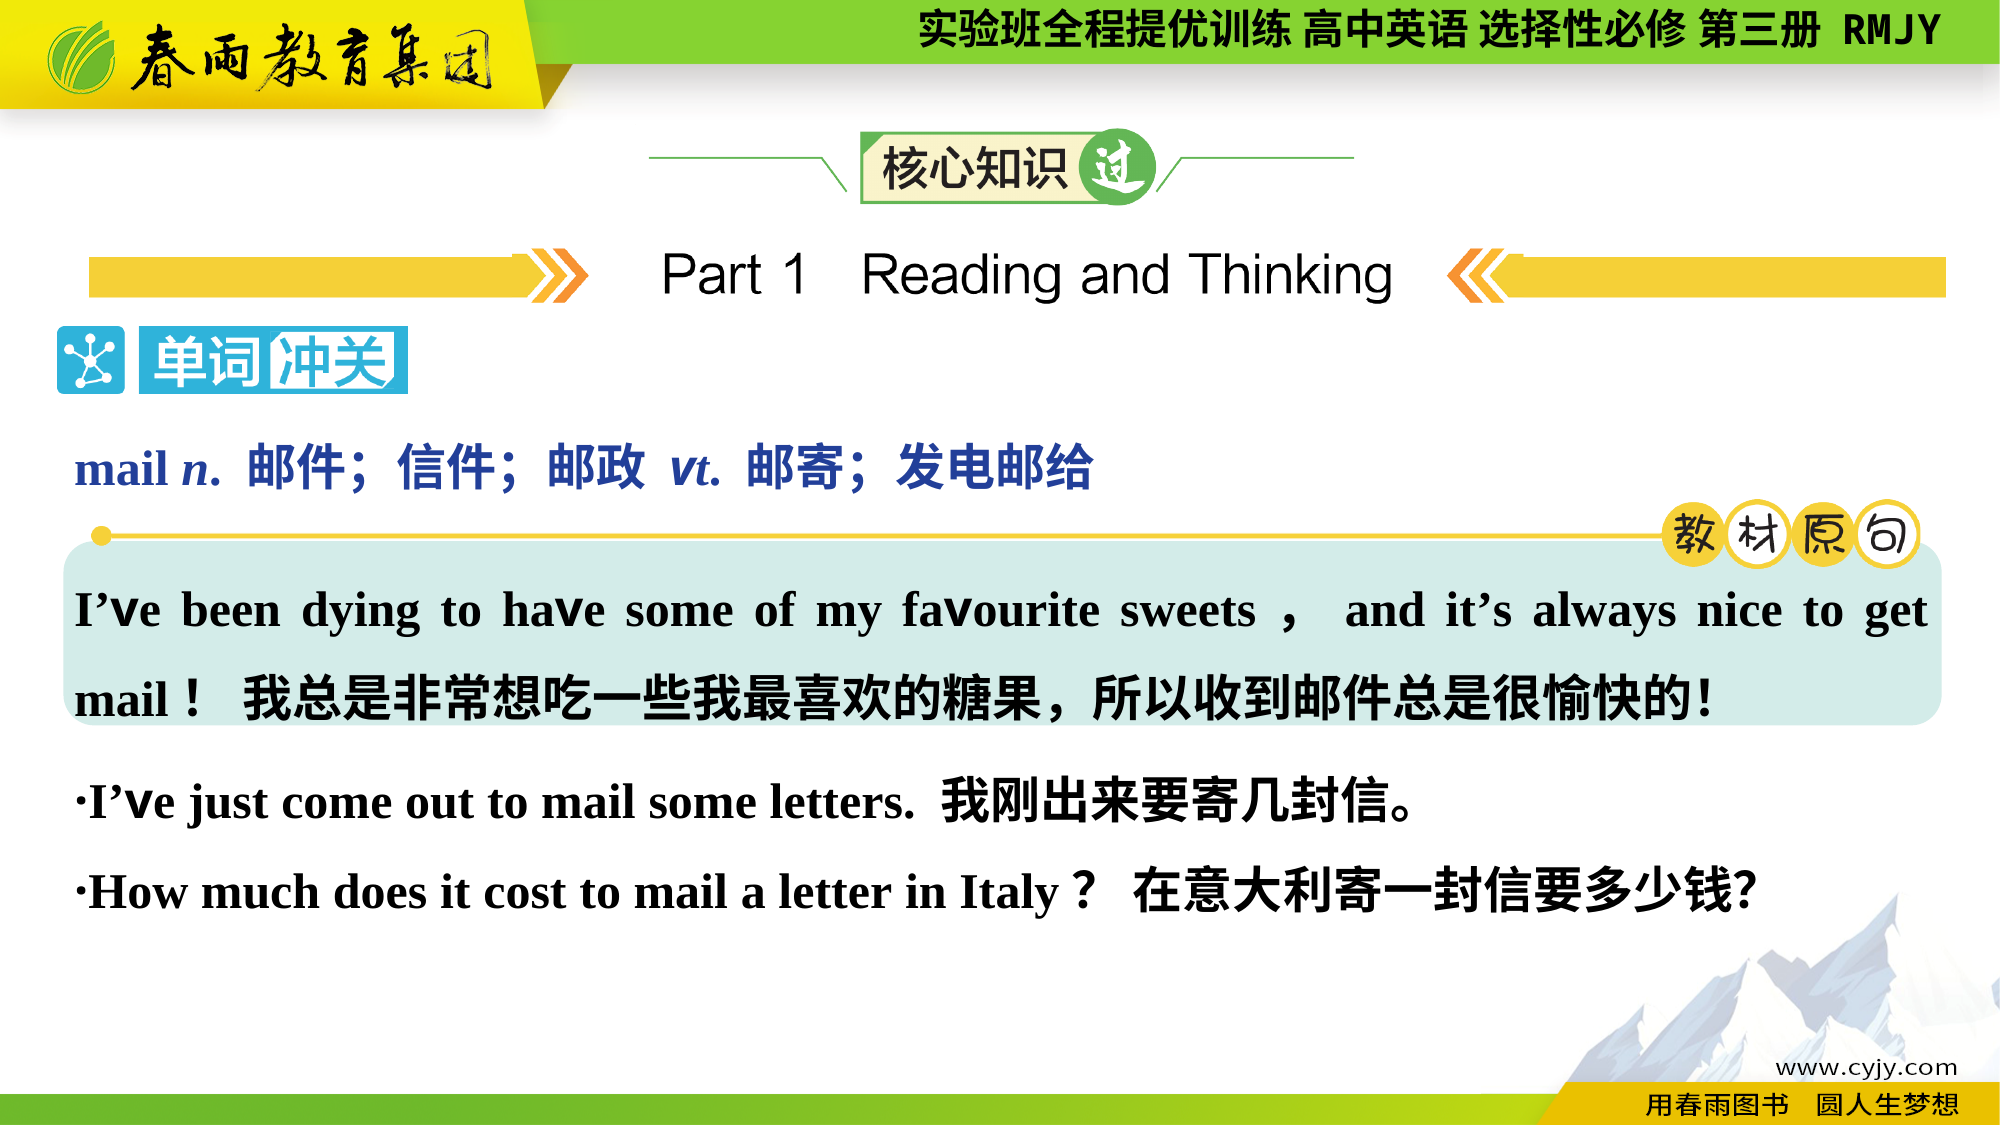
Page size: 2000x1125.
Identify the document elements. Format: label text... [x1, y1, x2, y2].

list mail n. 邮件；信件；邮政 vt. 邮寄；发电邮给 [59, 397, 1944, 494]
text_box I’ve been dying to have some of my favourite sweets，and it’s always nice to get mail！ 我总是非常想吃一些我最喜欢的糖果，所以收到邮件总是很愉快的！ [59, 538, 1944, 731]
text_box ·I’ve just come out to mail some letters. 我刚出来要寄几封信。 ·How much does it cost to mail a letter in Italy？ 在意大利寄一封信要多少钱？ [59, 731, 1944, 927]
picture [0, 0, 2000, 1125]
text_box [90, 499, 1921, 599]
